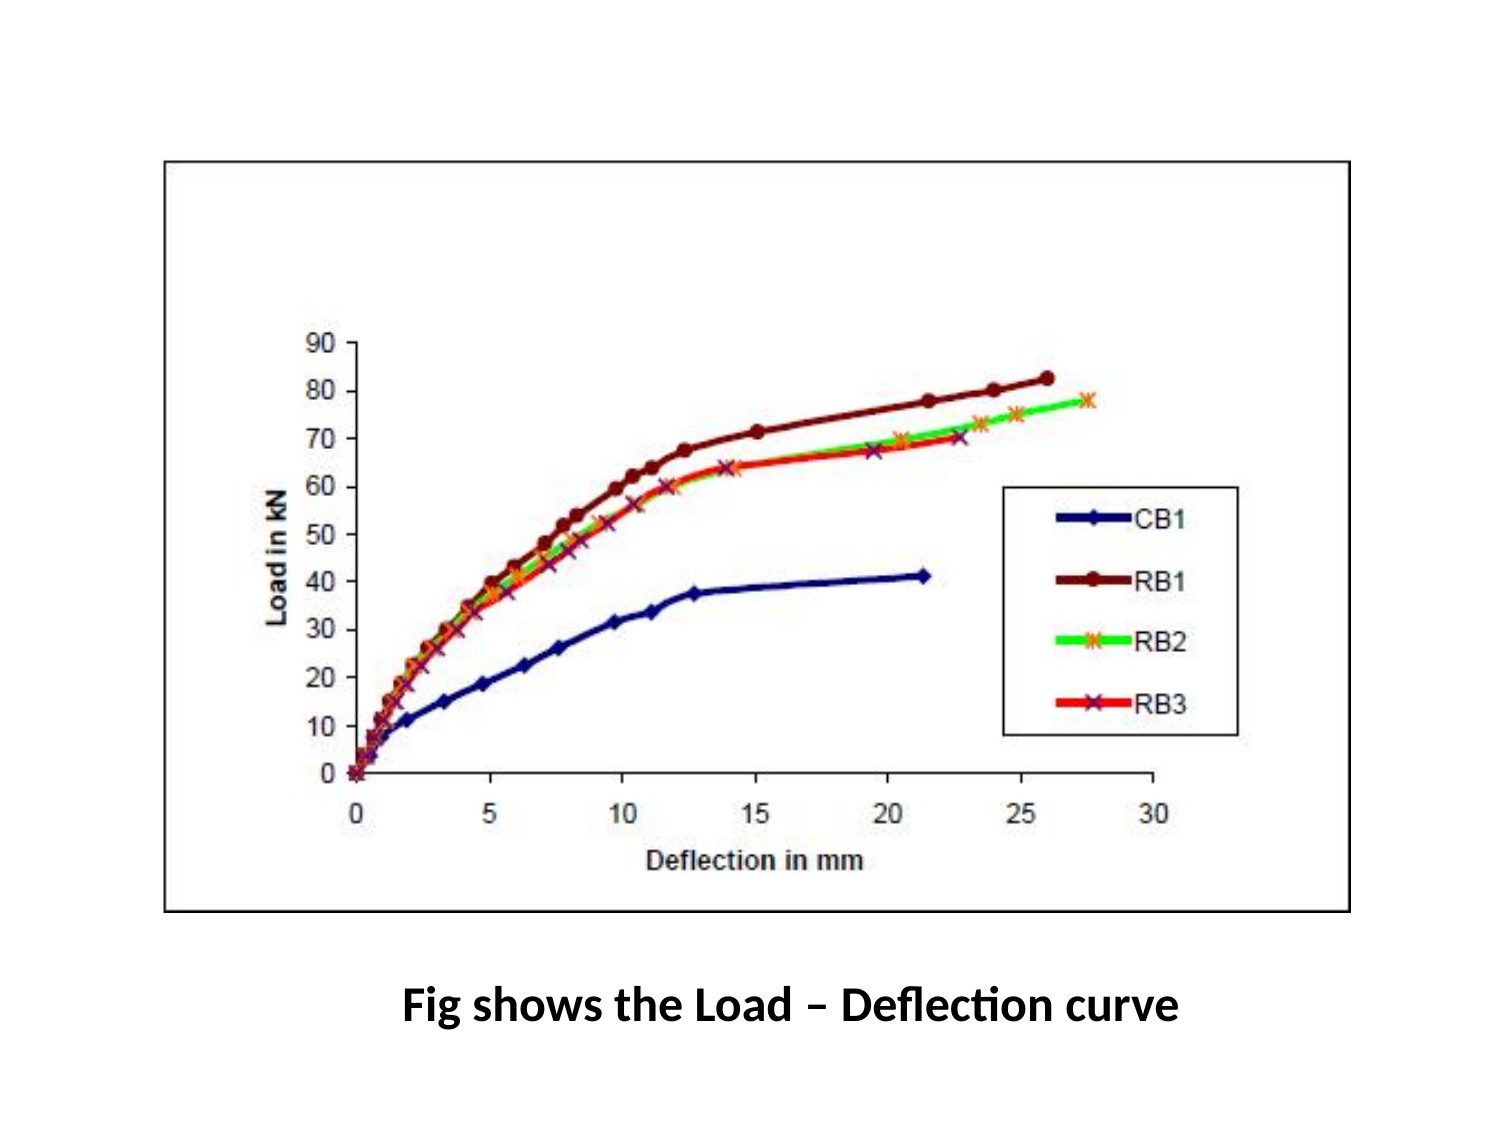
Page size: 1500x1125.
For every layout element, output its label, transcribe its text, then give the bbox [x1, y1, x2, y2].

picture [162, 159, 1351, 913]
text_box Fig shows the Load – Deflection curve [387, 964, 1225, 1040]
